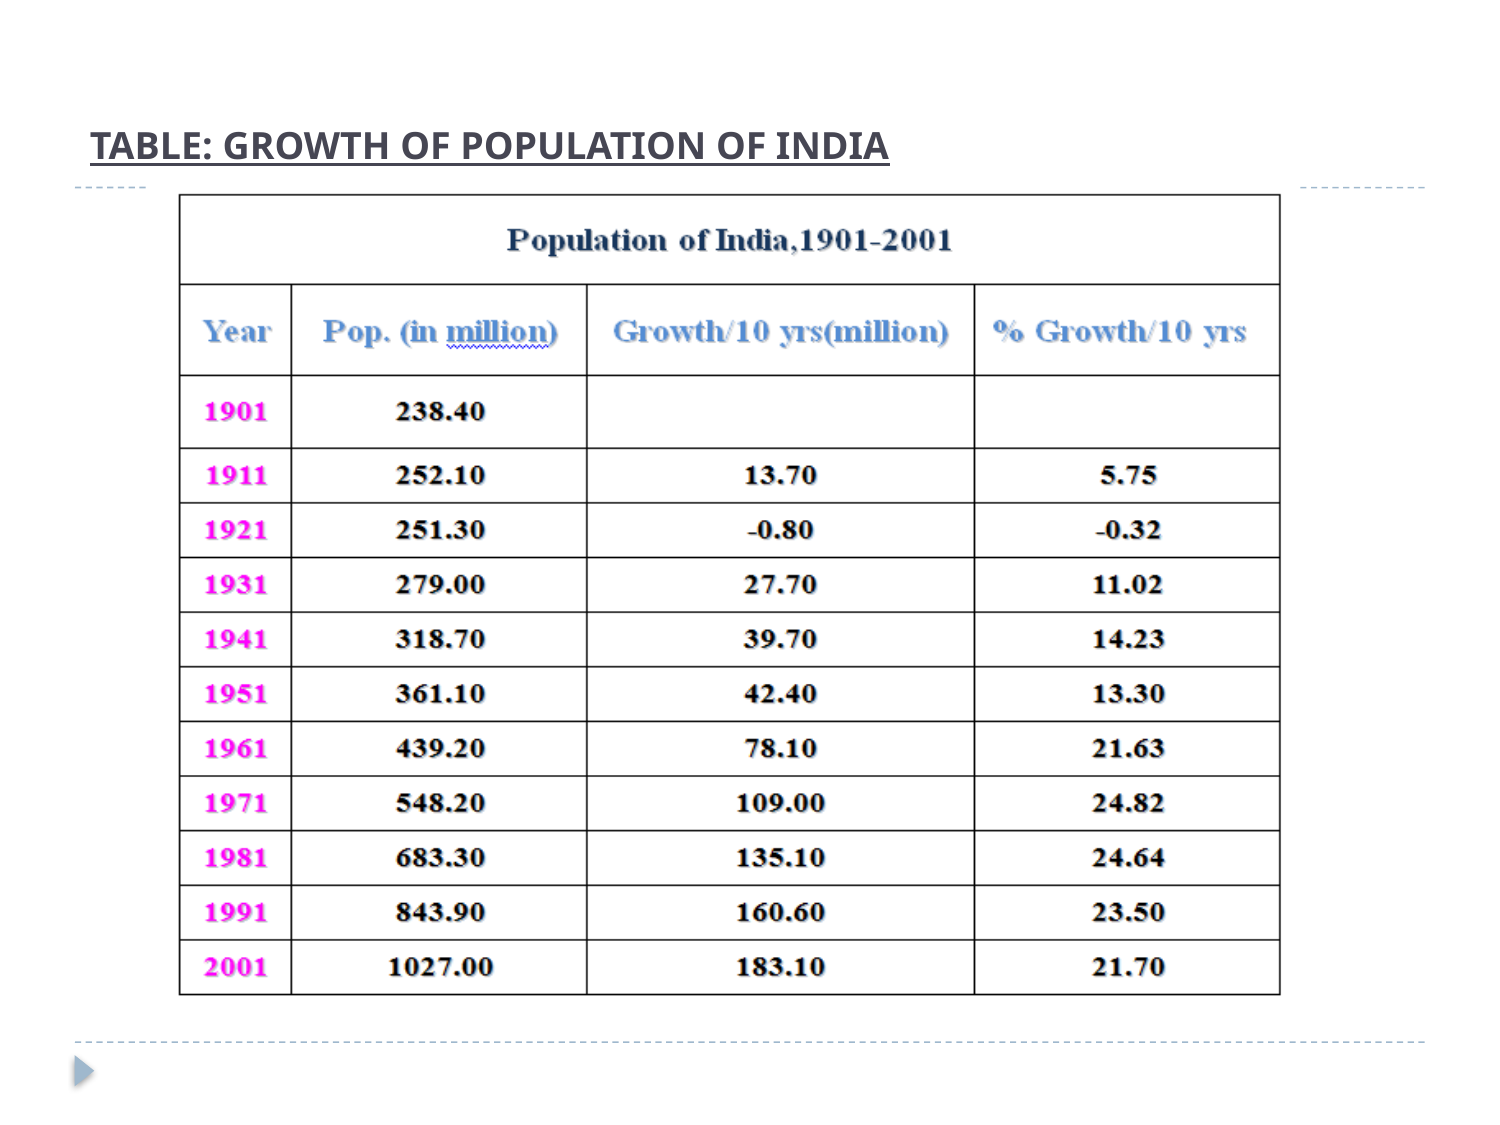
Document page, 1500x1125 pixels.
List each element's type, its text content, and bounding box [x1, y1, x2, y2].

title TABLE: GROWTH OF POPULATION OF INDIA [75, 45, 1425, 175]
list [149, 174, 1301, 1013]
